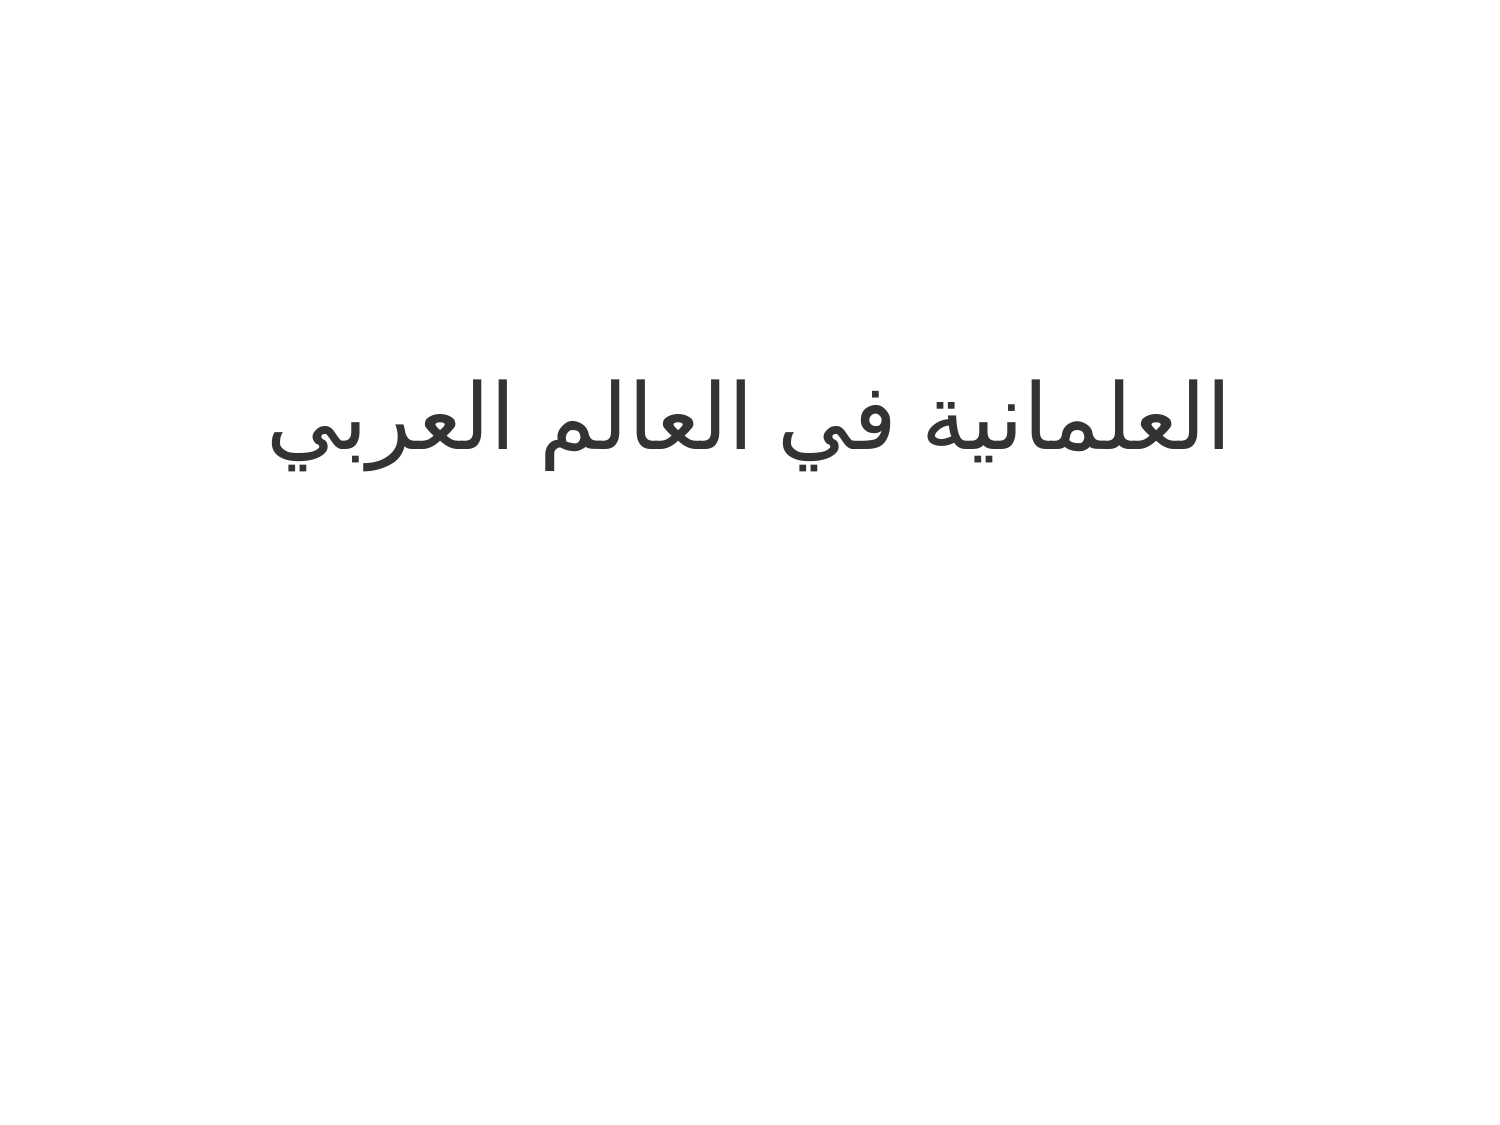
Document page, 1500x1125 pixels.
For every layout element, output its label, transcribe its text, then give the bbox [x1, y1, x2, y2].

title العلمانية في العالم العربي [112, 311, 1388, 515]
